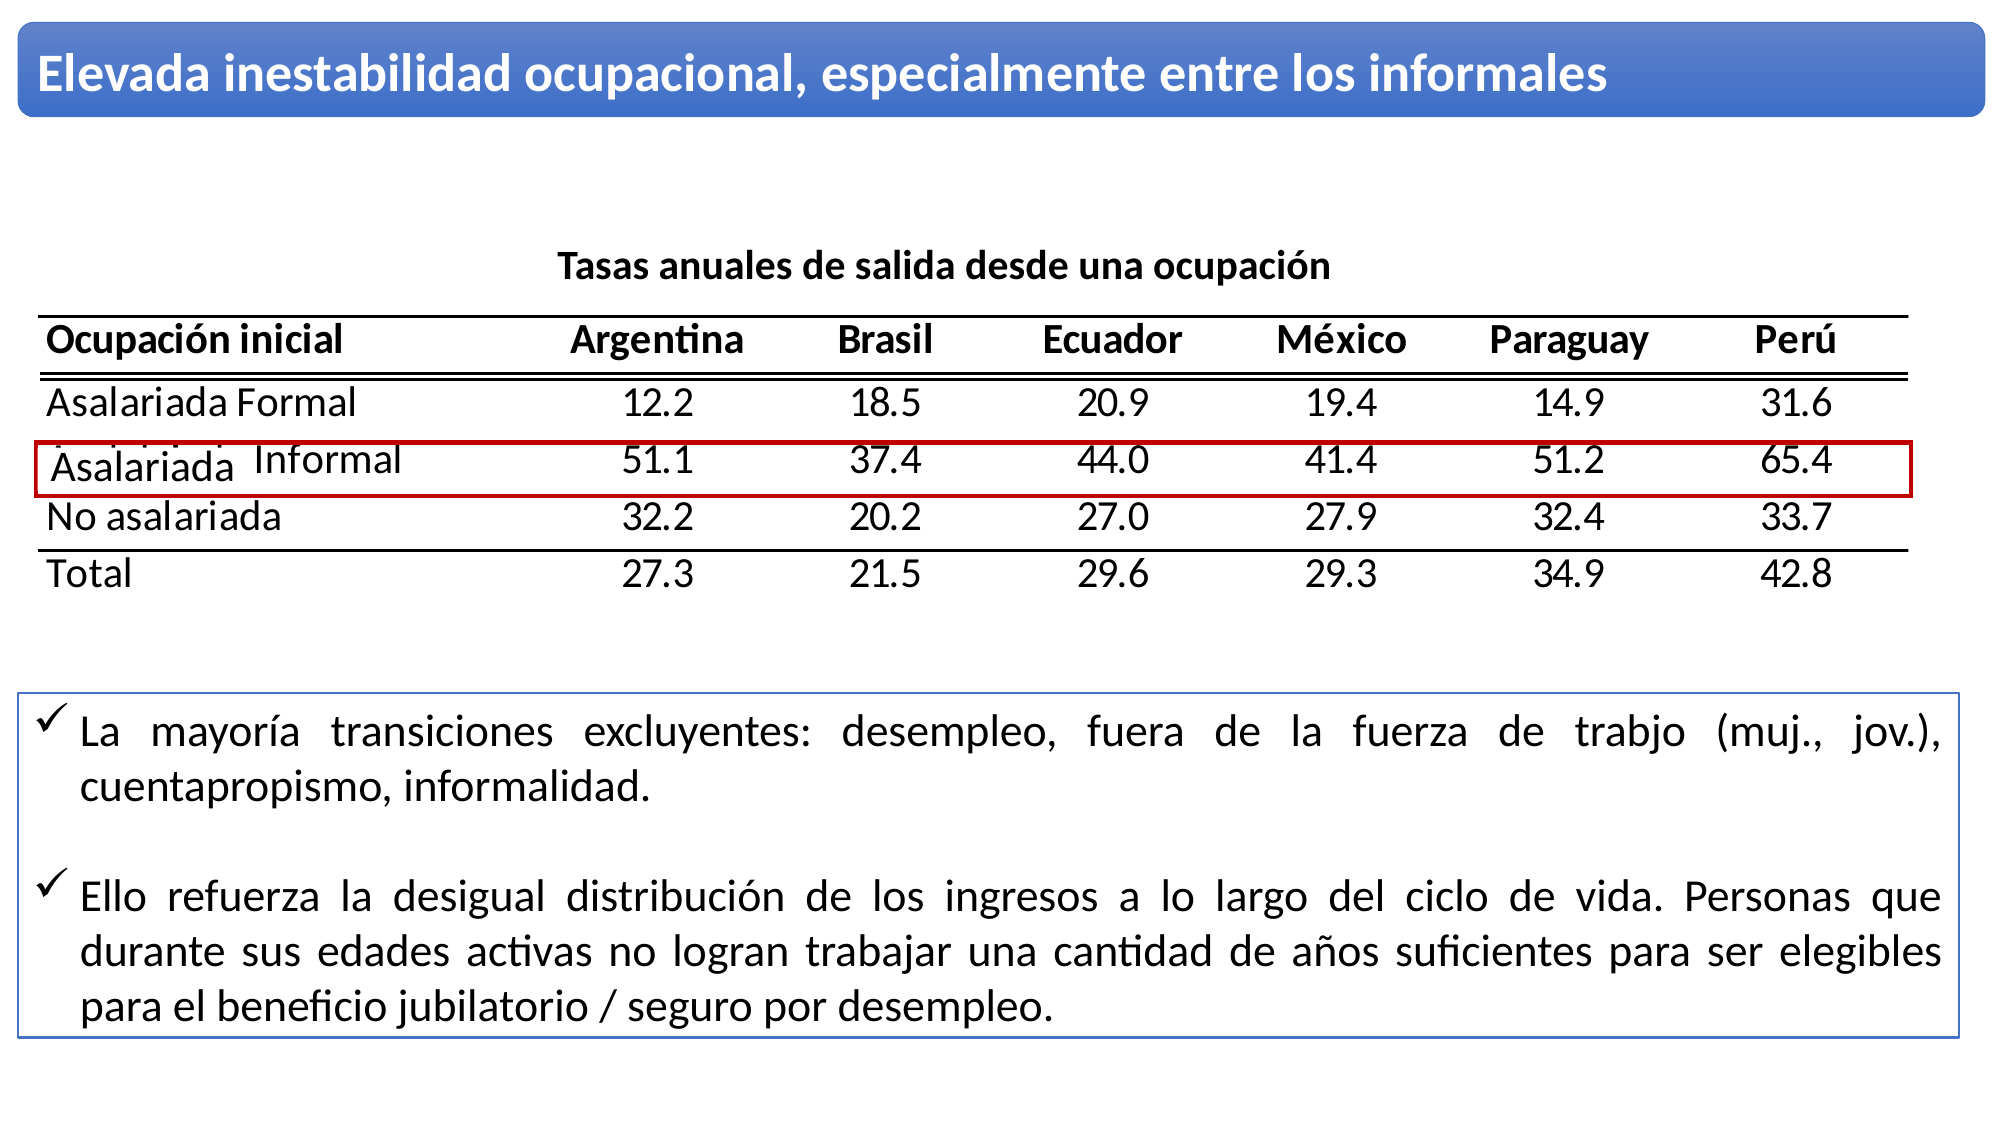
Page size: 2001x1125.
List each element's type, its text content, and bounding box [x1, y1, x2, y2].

text_box La mayoría transiciones excluyentes: desempleo, fuera de la fuerza de trabjo (muj., jov.), cuentapropismo, informalidad. Ello refuerza la desigual distribución de los ingresos a lo largo del ciclo de vida. Personas que durante sus edades activas no logran trabajar una cantidad de años suficientes para ser elegibles para el beneficio jubilatorio / seguro por desempleo. [18, 693, 1959, 1038]
picture [37, 315, 1912, 610]
text_box Tasas anuales de salida desde una ocupación [504, 230, 1385, 296]
text_box Elevada inestabilidad ocupacional, especialmente entre los informales [17, 21, 1986, 118]
